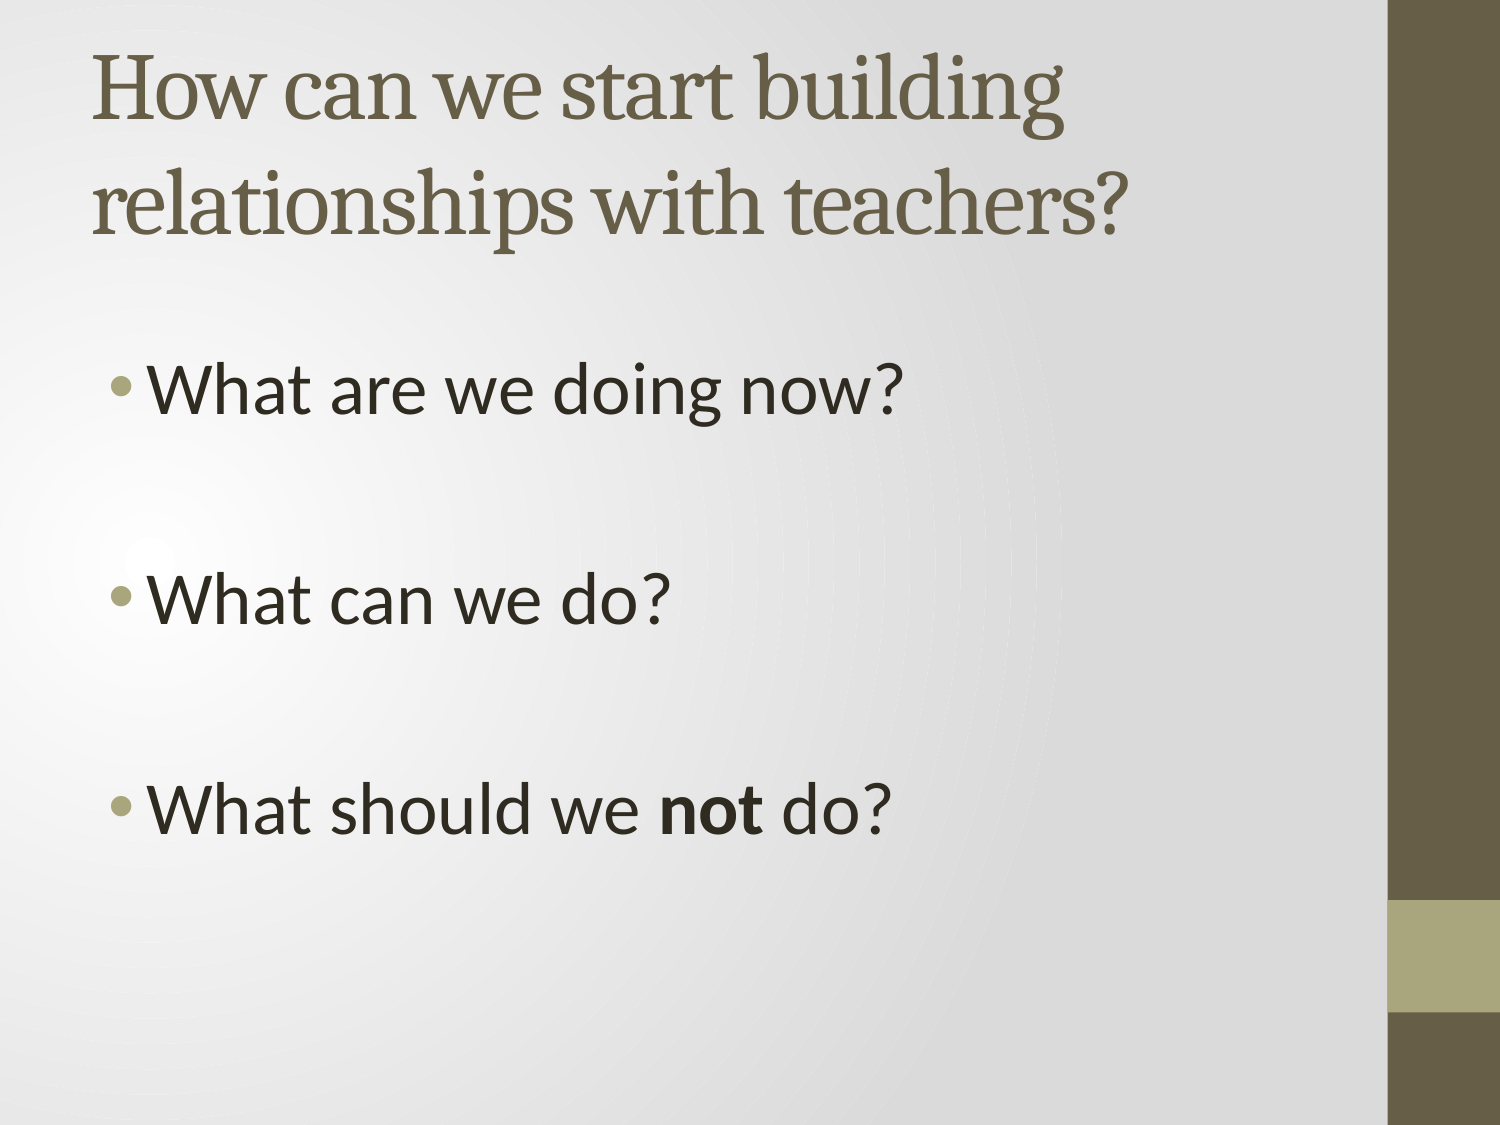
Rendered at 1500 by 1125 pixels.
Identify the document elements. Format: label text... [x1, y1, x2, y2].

list What are we doing now? What can we do? What should we not do? [75, 262, 1325, 1050]
title How can we start building relationships with teachers? [75, 45, 1325, 233]
